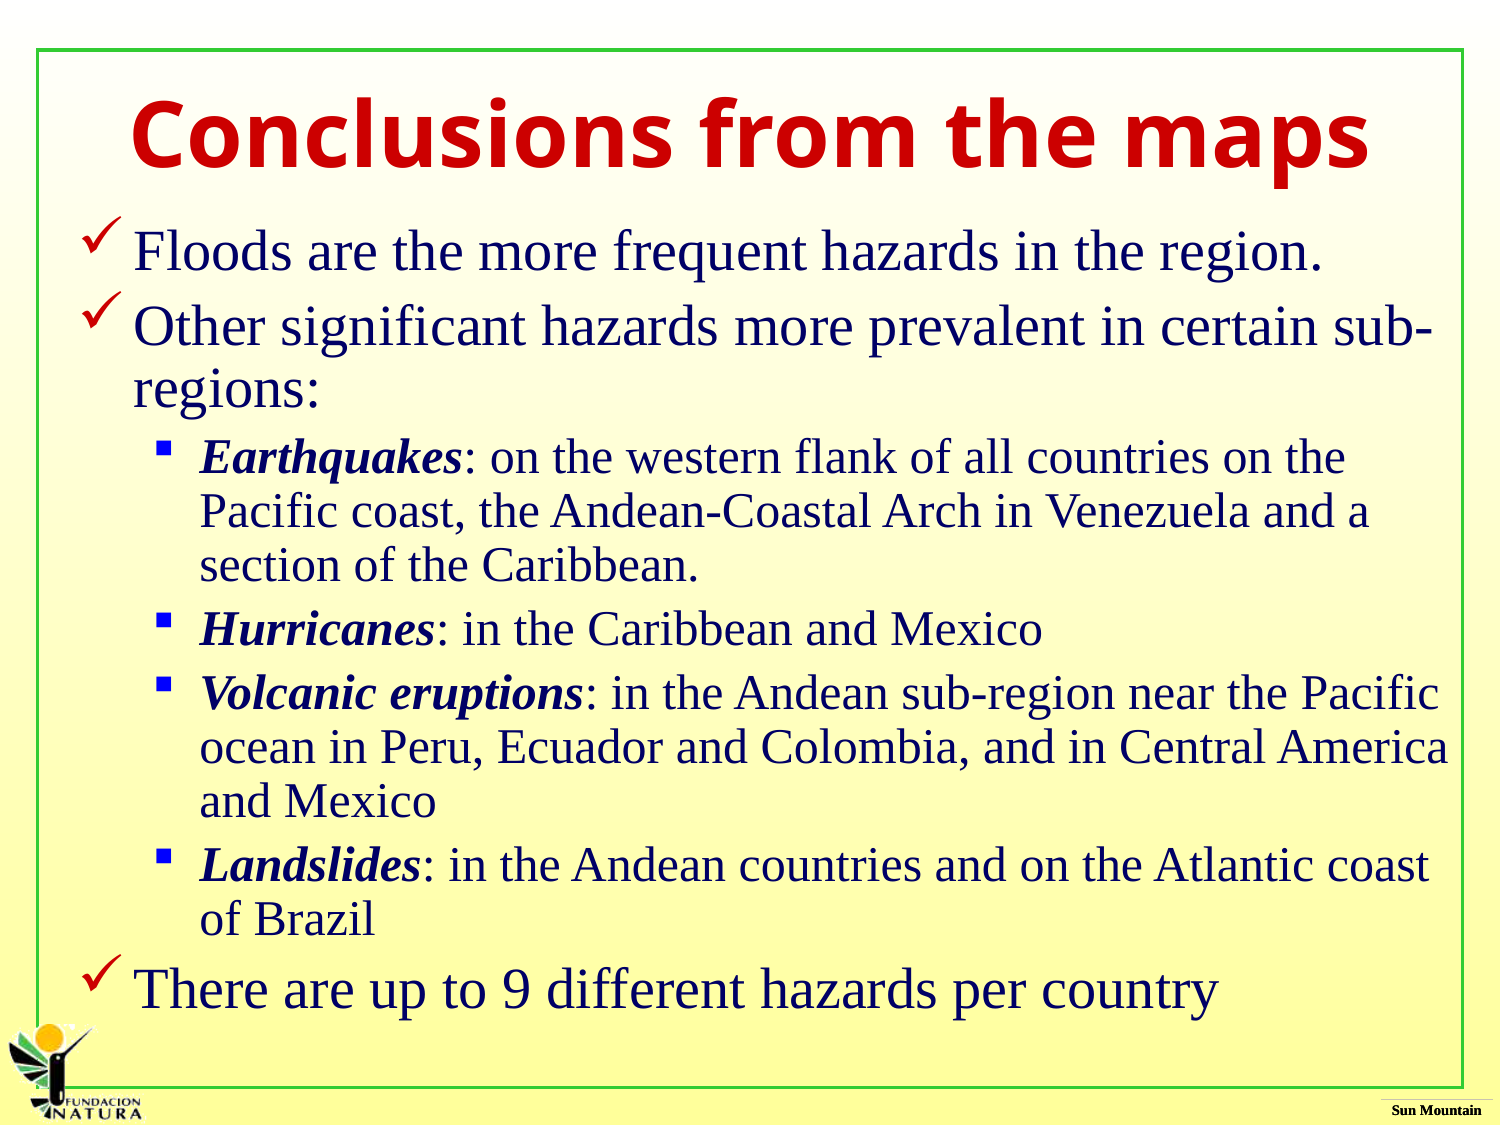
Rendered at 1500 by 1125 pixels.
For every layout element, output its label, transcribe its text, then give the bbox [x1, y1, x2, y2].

list Floods are the more frequent hazards in the region. Other significant hazards more prevalent in certain sub-regions: Earthquakes: on the western flank of all countries on the Pacific coast, the Andean-Coastal Arch in Venezuela and a section of the Caribbean. Hurricanes: in the Caribbean and Mexico Volcanic eruptions: in the Andean sub-region near the Pacific ocean in Peru, Ecuador and Colombia, and in Central America and Mexico Landslides: in the Andean countries and on the Atlantic coast of Brazil There are up to 9 different hazards per country [62, 212, 1488, 1051]
title Conclusions from the maps [37, 37, 1463, 226]
